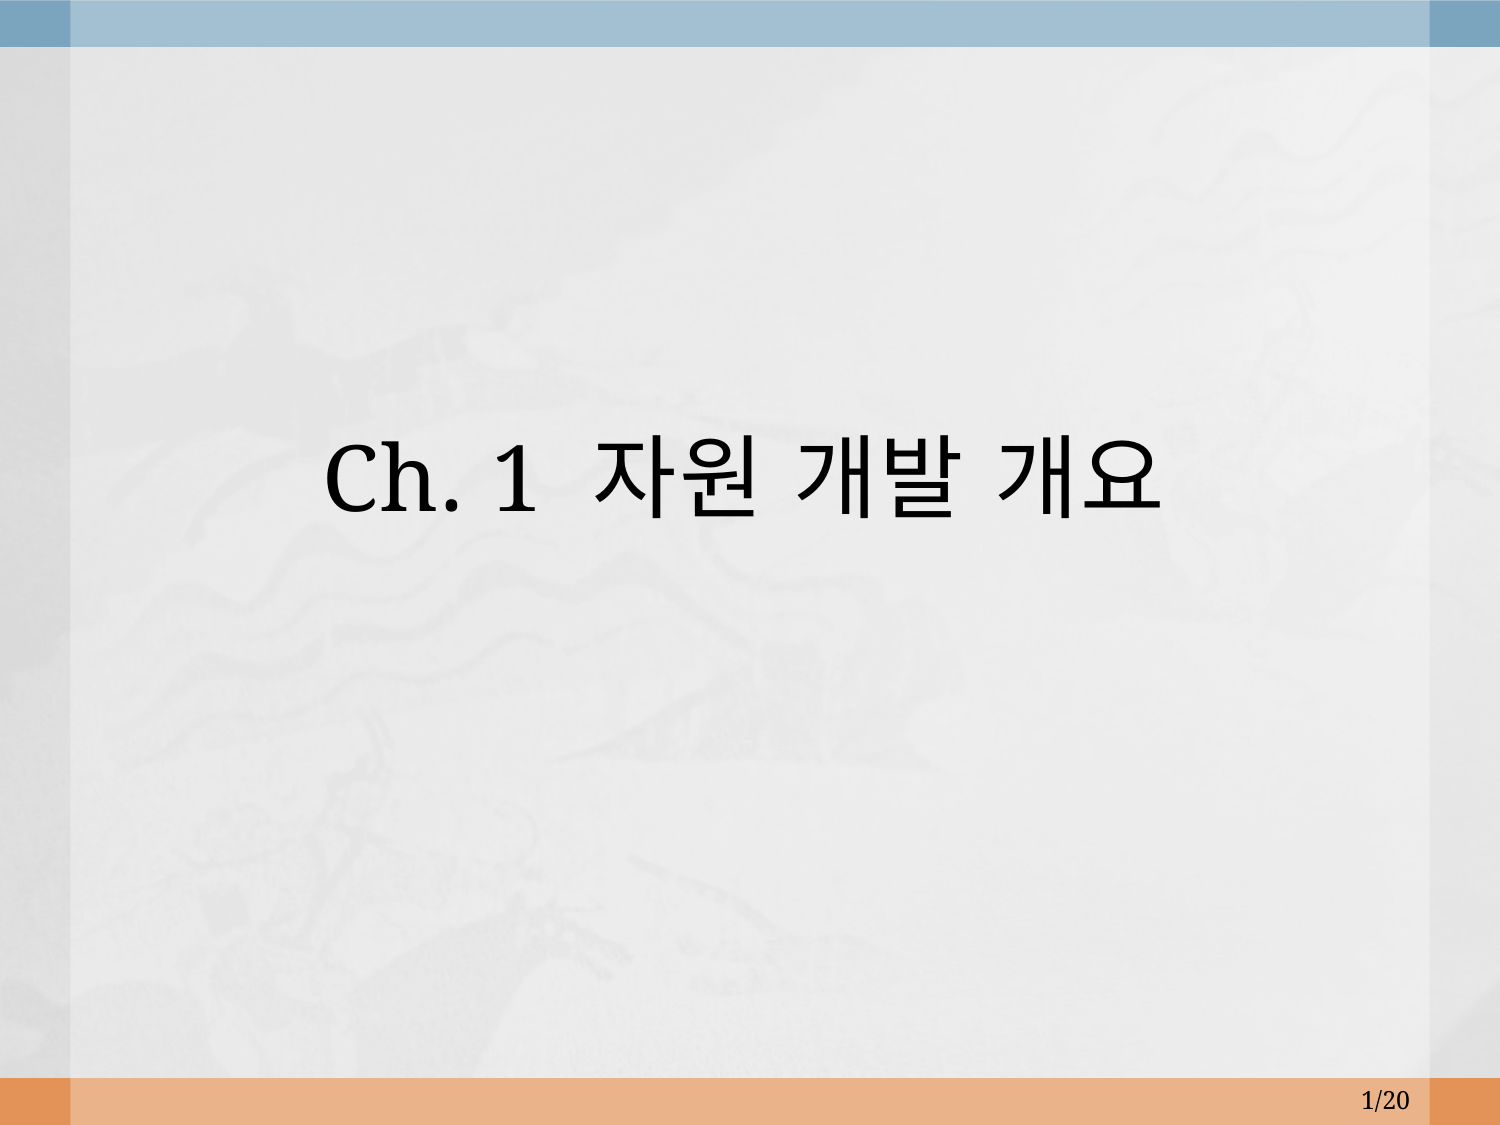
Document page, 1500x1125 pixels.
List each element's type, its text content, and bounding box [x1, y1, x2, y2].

slide_number 1 [1074, 1078, 1425, 1125]
title Ch. 1 자원 개발 개요 [117, 351, 1372, 598]
